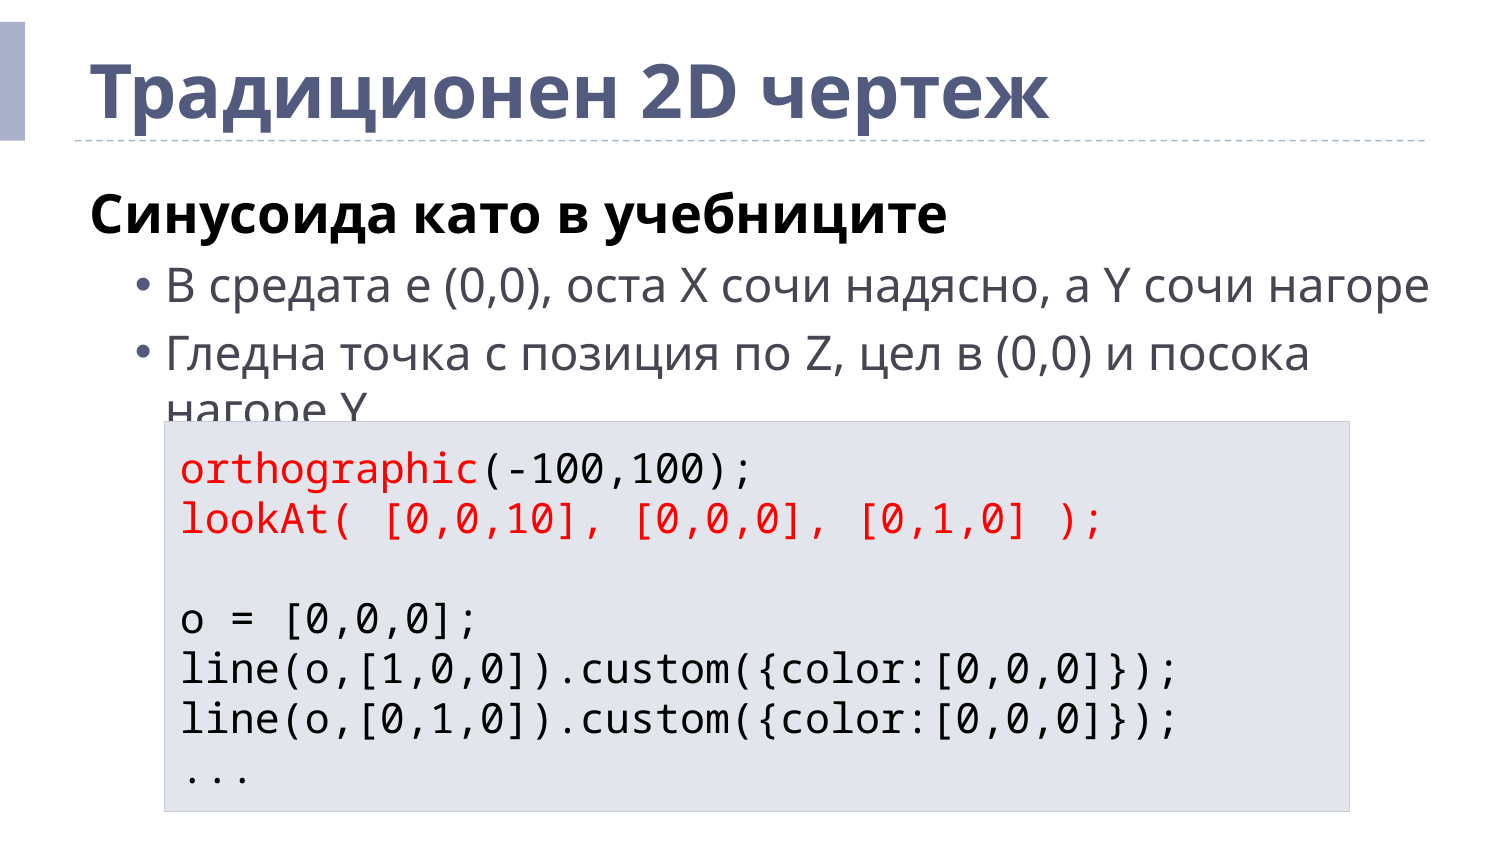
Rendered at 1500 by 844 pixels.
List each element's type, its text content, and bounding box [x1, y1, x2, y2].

list Синусоида като в учебниците В средата е (0,0), оста X сочи надясно, а Y сочи нагоре Гледна точка с позиция по Z, цел в (0,0) и посока нагоре Y [75, 171, 1475, 835]
title Традиционен 2D чертеж [75, 18, 1475, 141]
text_box orthographic(-100,100); lookAt( [0,0,10], [0,0,0], [0,1,0] ); o = [0,0,0]; line(o,[1,0,0]).custom({color:[0,0,0]}); line(o,[0,1,0]).custom({color:[0,0,0]}); ... [164, 421, 1350, 812]
